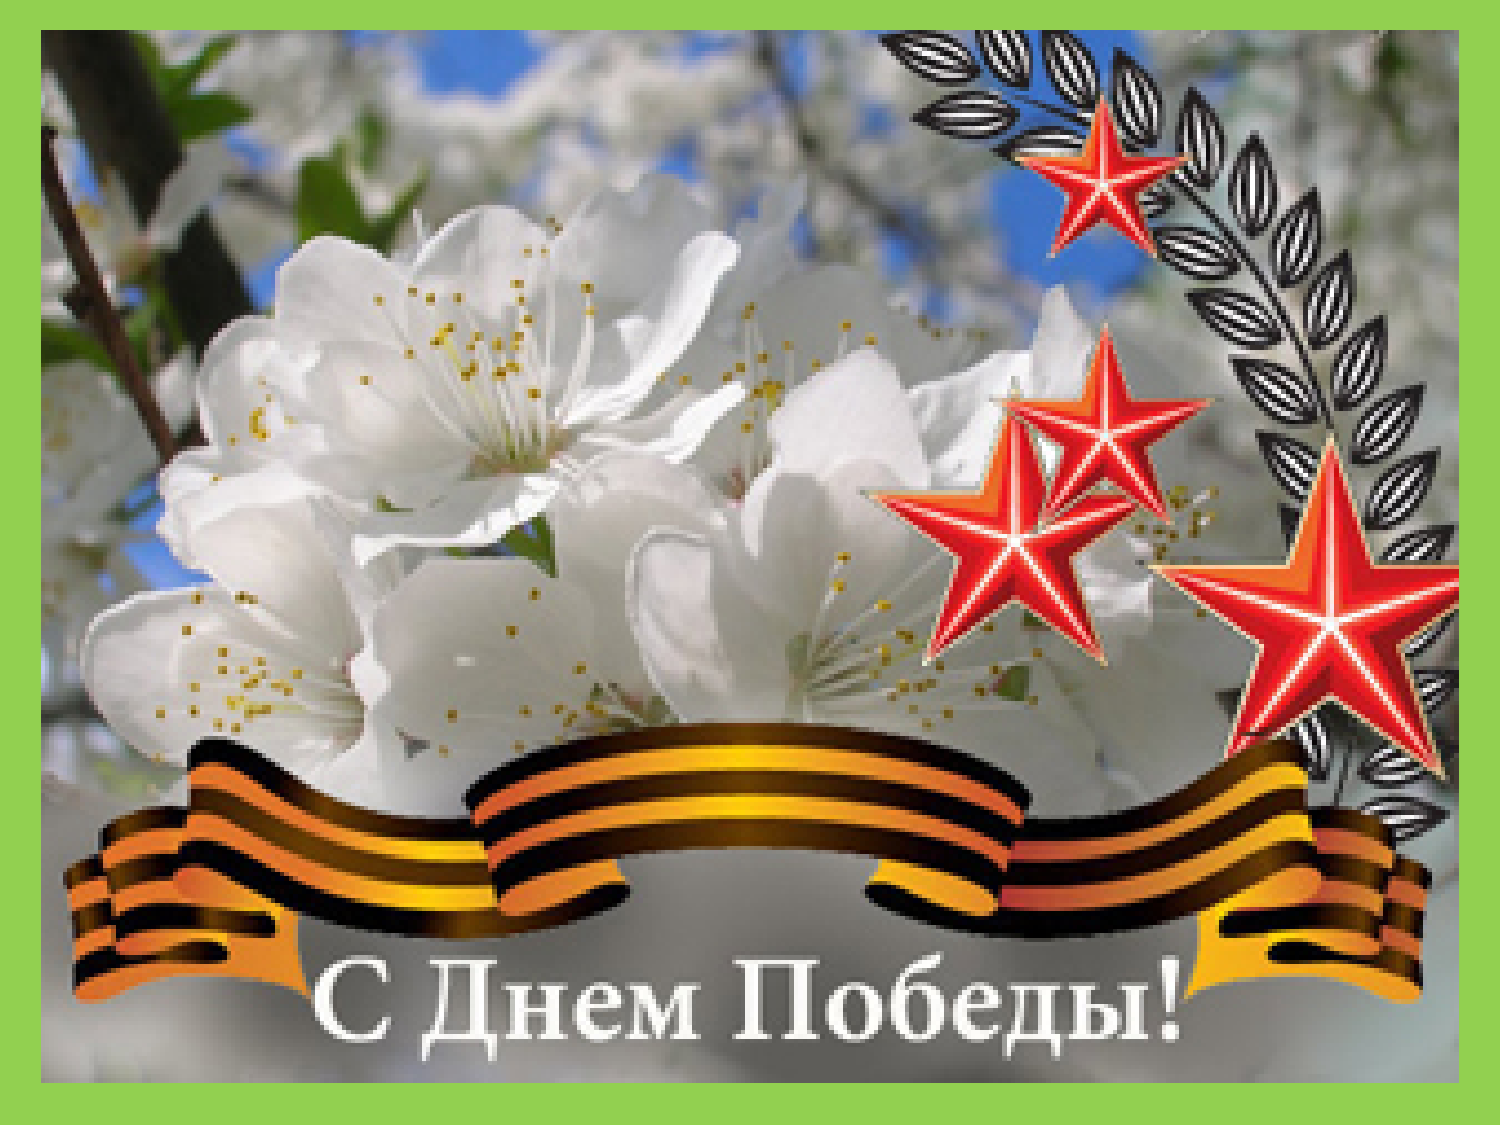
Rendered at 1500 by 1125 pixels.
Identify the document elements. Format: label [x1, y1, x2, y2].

list [41, 30, 1459, 1083]
